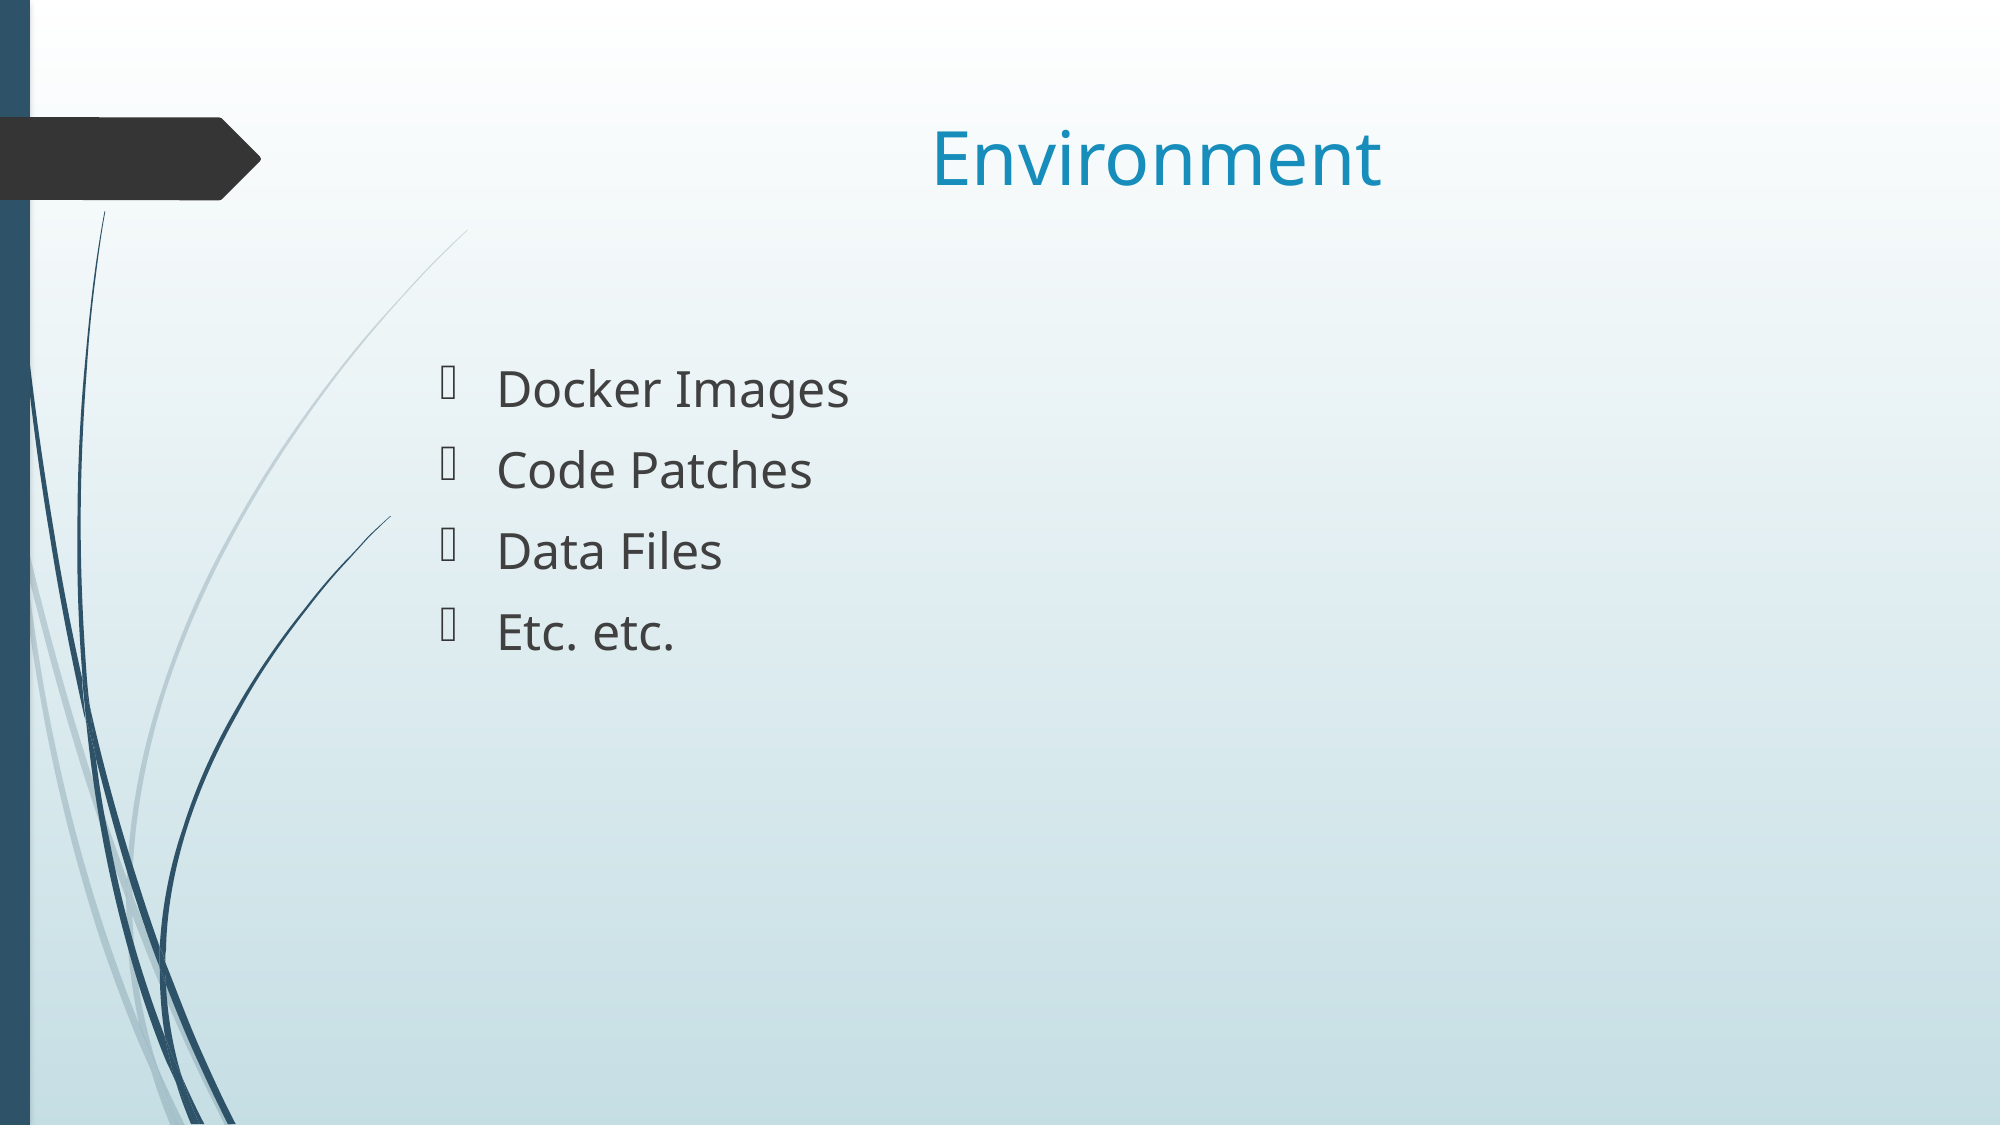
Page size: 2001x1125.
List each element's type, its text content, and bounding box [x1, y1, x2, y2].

title Environment [425, 102, 1888, 313]
list Docker Images Code Patches Data Files Etc. etc. [424, 350, 1888, 970]
